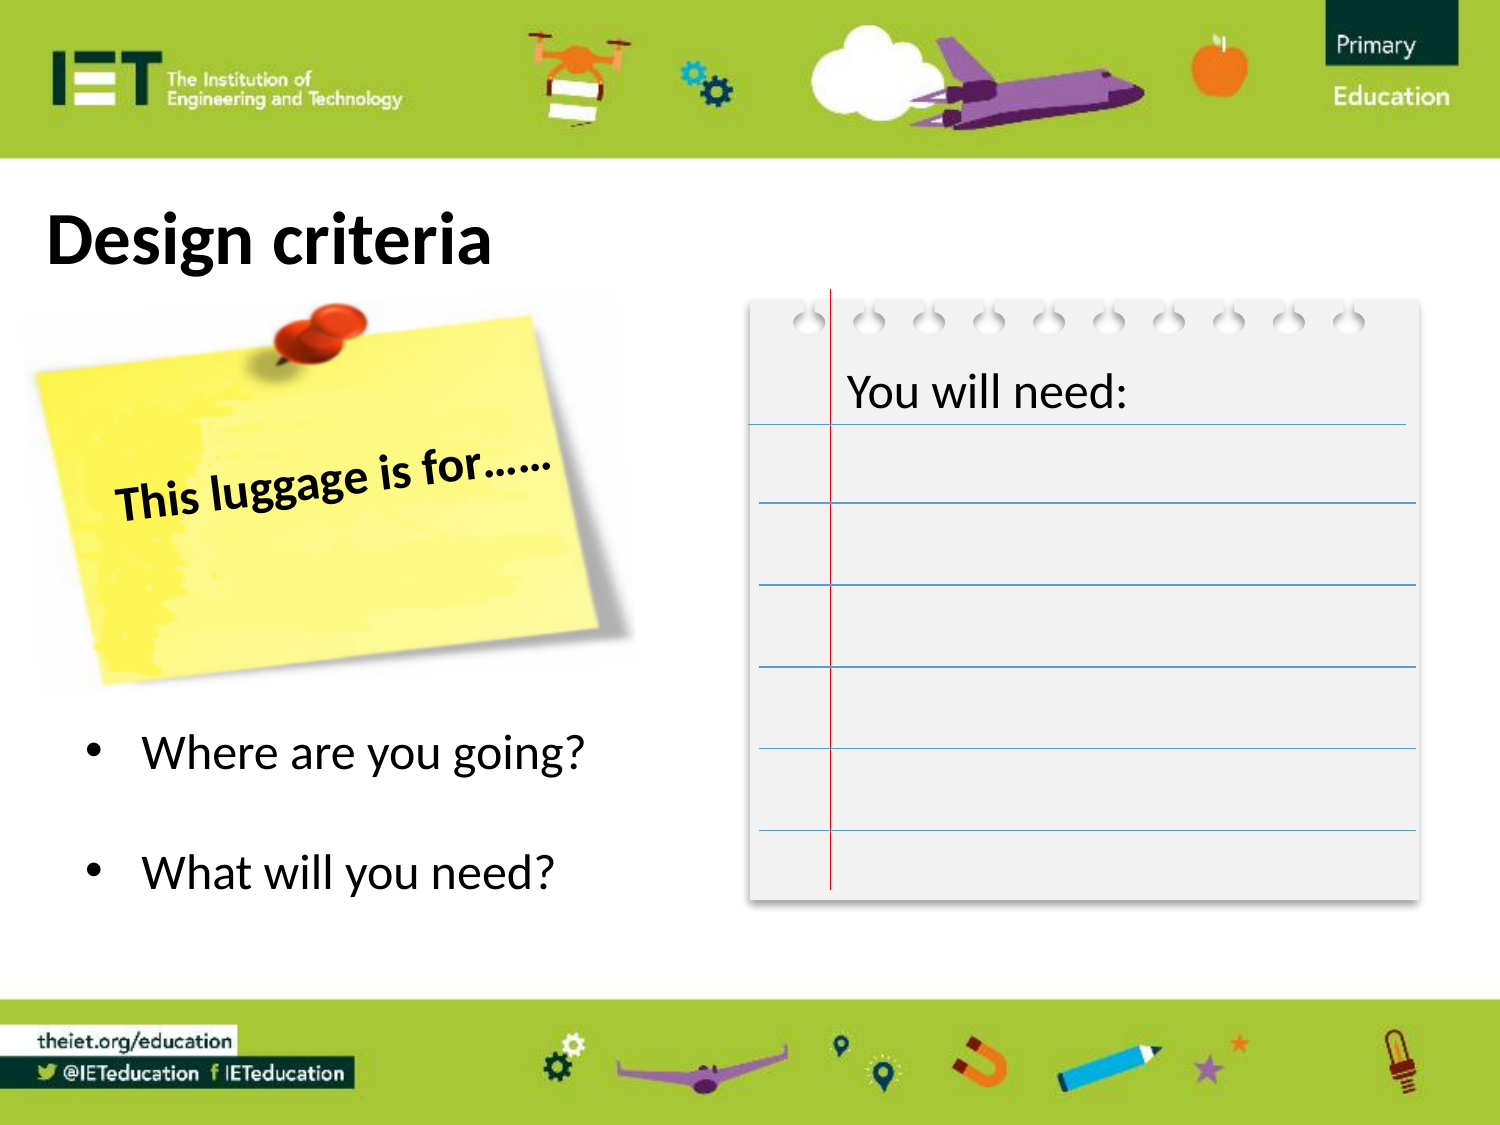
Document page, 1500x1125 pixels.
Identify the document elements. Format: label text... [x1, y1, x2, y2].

text_box [748, 298, 1421, 902]
picture [0, 0, 1500, 1125]
text_box Where are you going? What will you need? [70, 712, 637, 907]
text_box You will need: [832, 350, 1406, 424]
text_box Design criteria [31, 180, 1141, 300]
